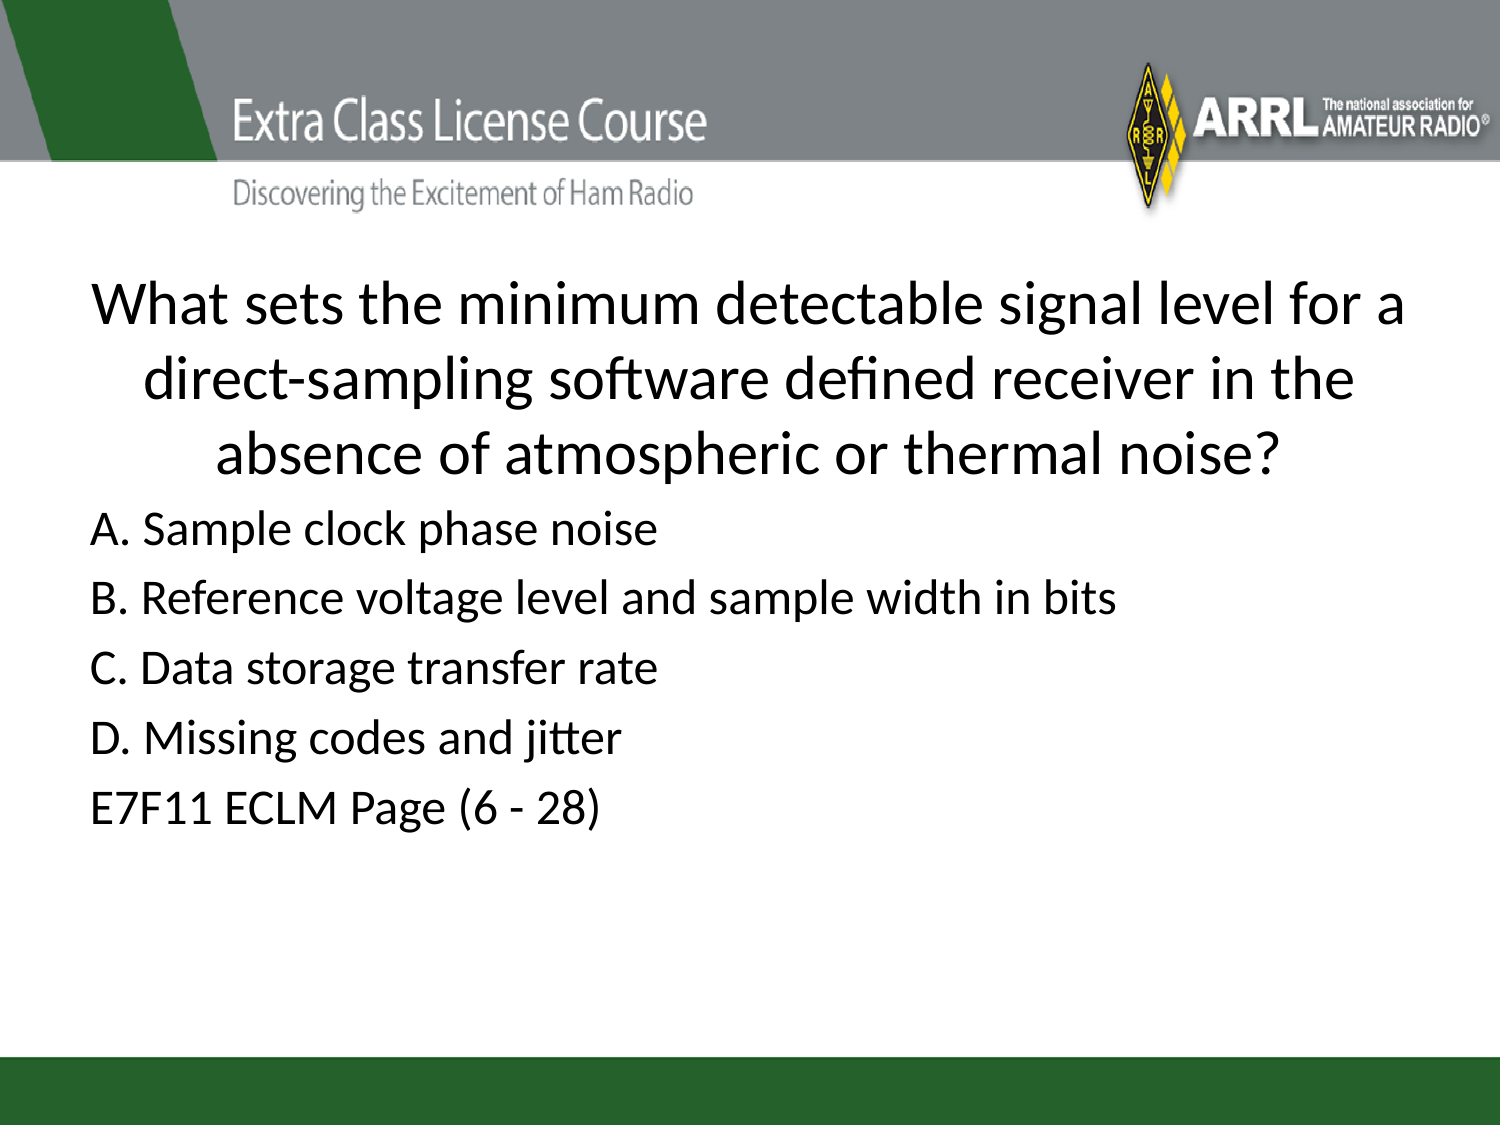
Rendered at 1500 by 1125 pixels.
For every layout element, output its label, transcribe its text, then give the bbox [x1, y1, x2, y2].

title What sets the minimum detectable signal level for a direct-sampling software defined receiver in the absence of atmospheric or thermal noise? [75, 254, 1425, 435]
list A. Sample clock phase noise B. Reference voltage level and sample width in bits C. Data storage transfer rate D. Missing codes and jitter E7F11 ECLM Page (6 - 28) [75, 487, 1425, 1005]
picture [0, 0, 1500, 1125]
